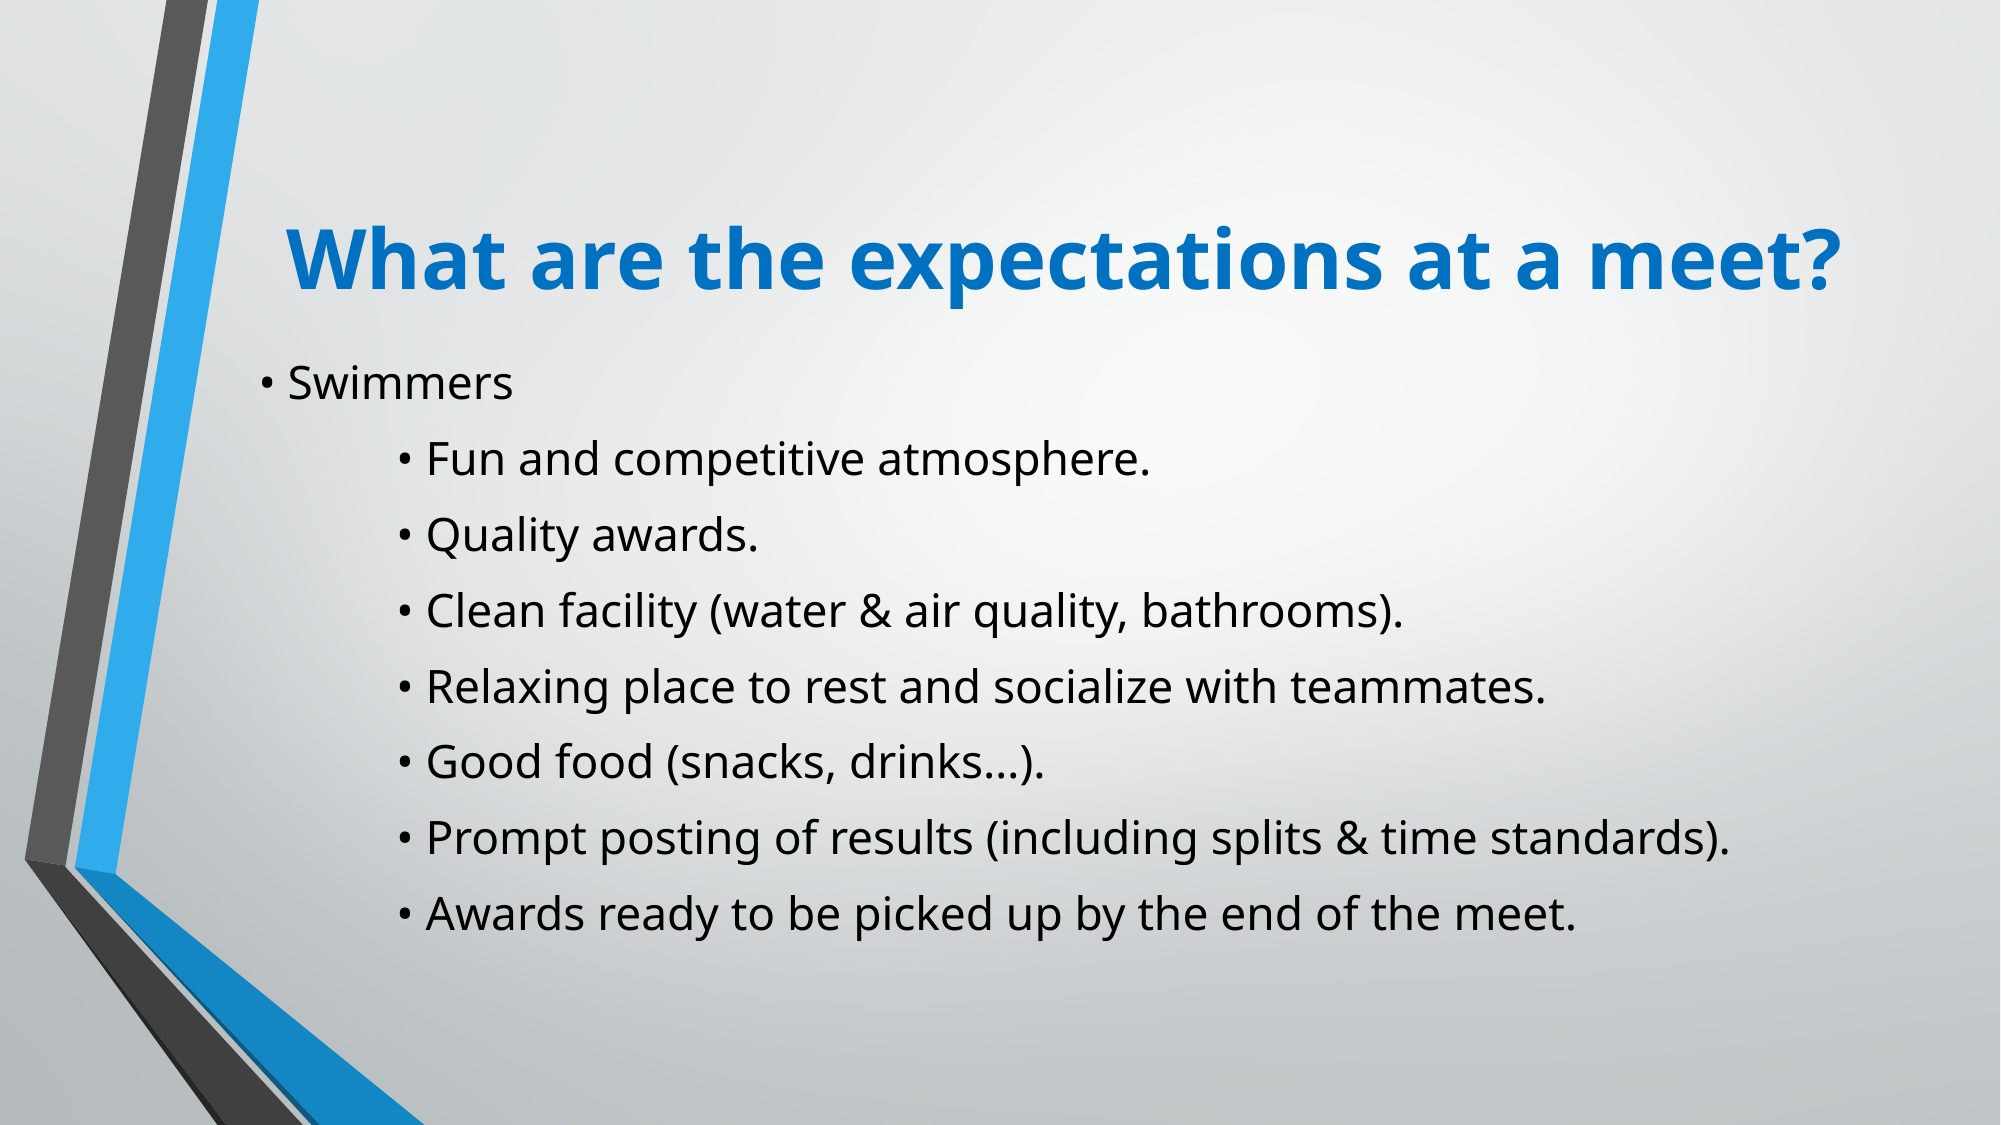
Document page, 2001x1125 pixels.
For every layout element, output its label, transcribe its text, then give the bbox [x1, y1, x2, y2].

list • Swimmers • Fun and competitive atmosphere. • Quality awards. • Clean facility (water & air quality, bathrooms). • Relaxing place to rest and socialize with teammates. • Good food (snacks, drinks…). • Prompt posting of results (including splits & time standards). • Awards ready to be picked up by the end of the meet. [243, 343, 1887, 950]
title What are the expectations at a meet? [243, 112, 1887, 343]
